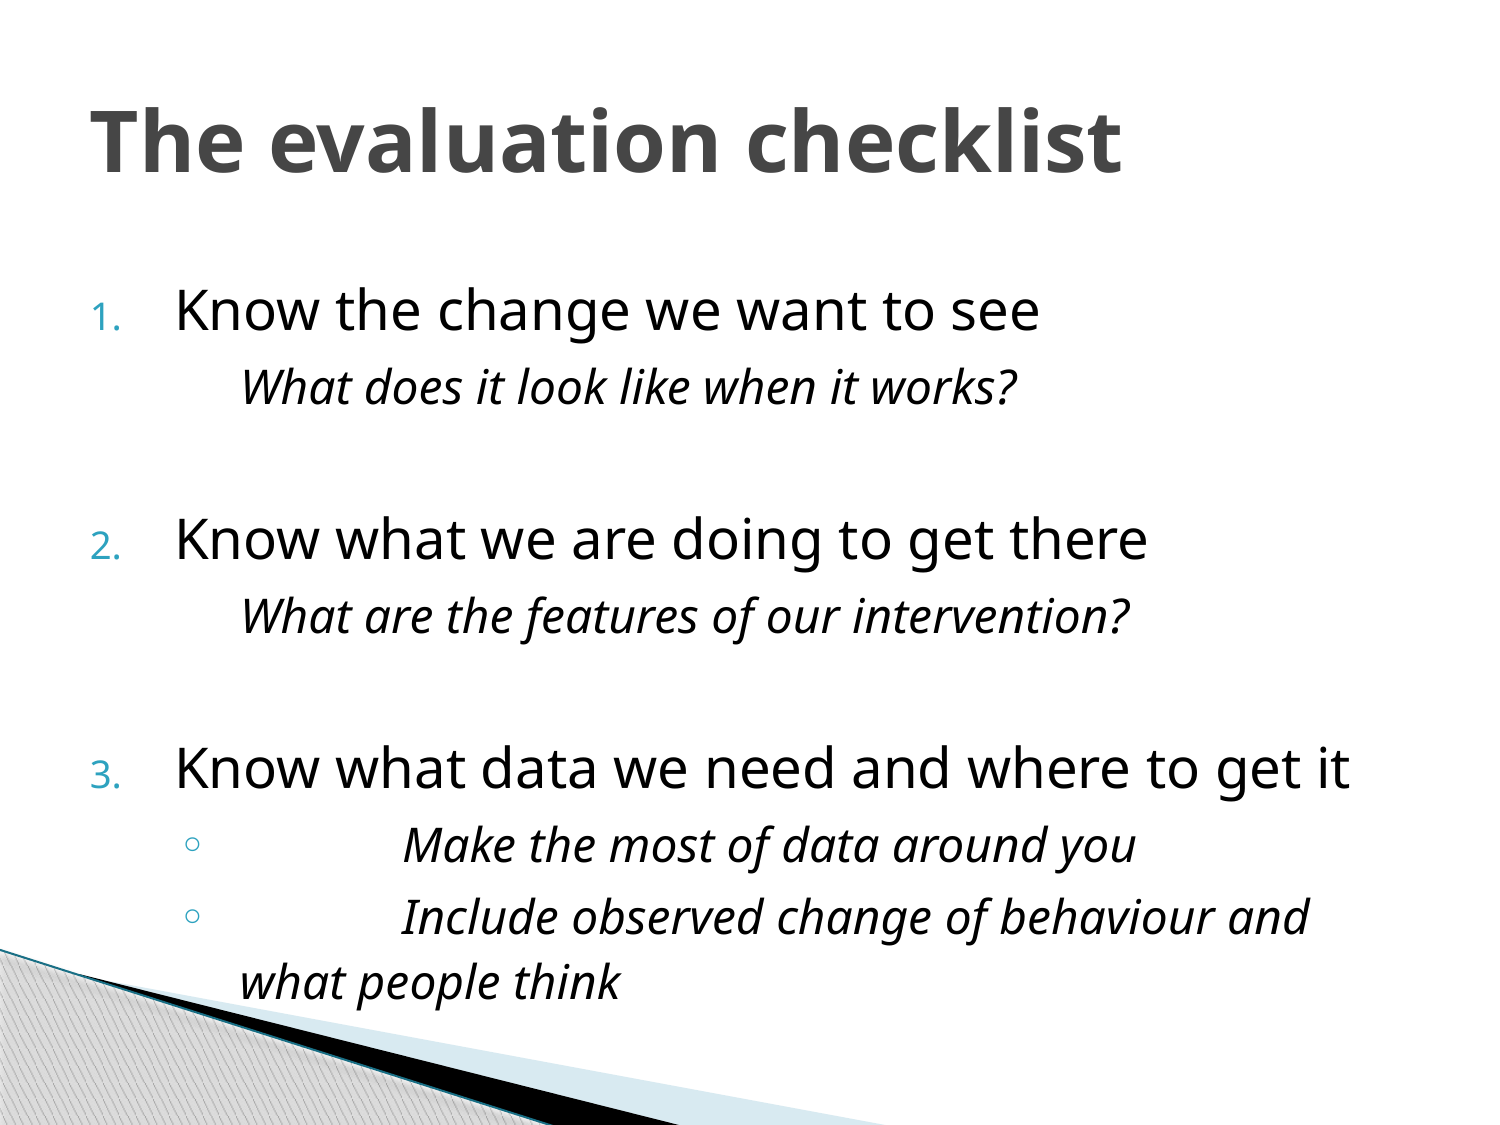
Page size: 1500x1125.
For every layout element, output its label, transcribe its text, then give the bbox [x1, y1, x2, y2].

title The evaluation checklist [75, 45, 1425, 233]
list Know the change we want to see What does it look like when it works? Know what we are doing to get there What are the features of our intervention? Know what data we need and where to get it Make the most of data around you Include observed change of behaviour and what people think [75, 262, 1425, 1125]
